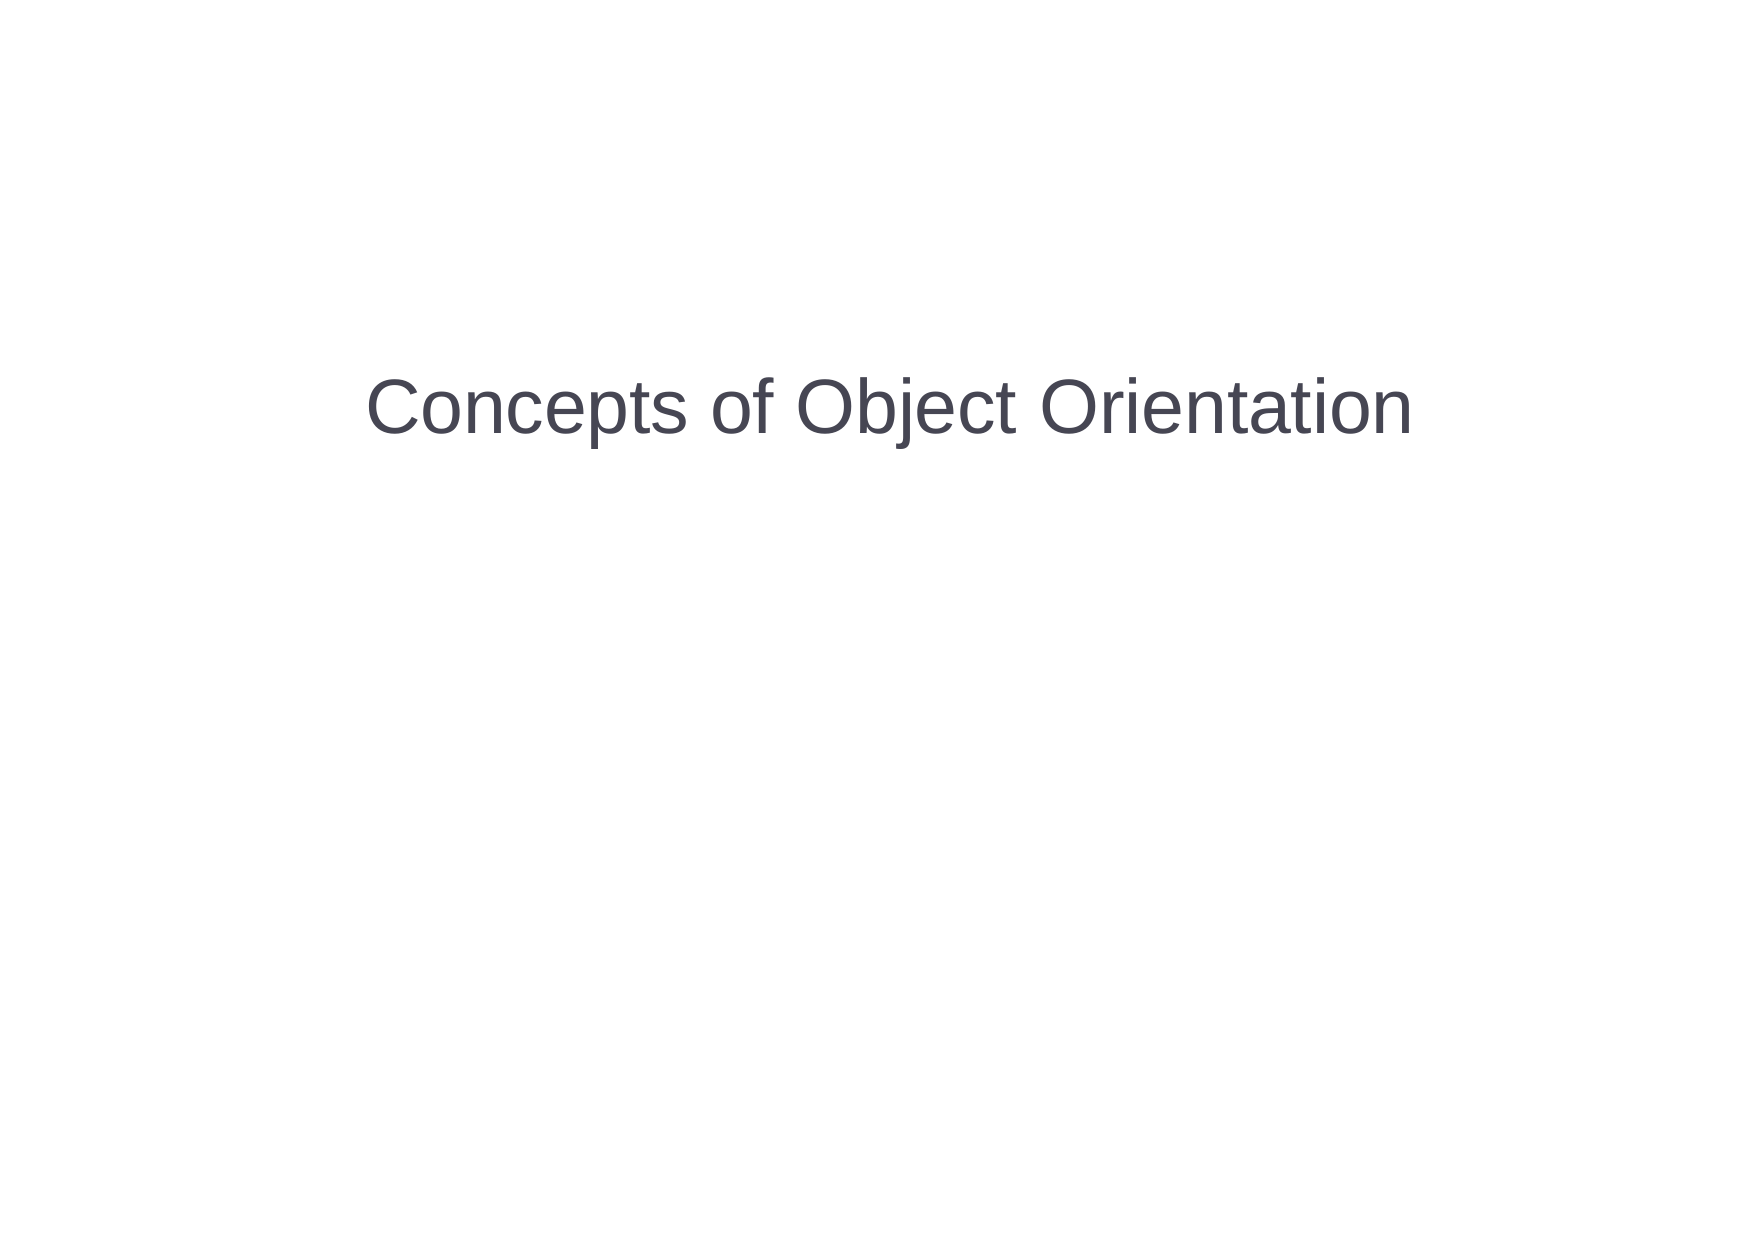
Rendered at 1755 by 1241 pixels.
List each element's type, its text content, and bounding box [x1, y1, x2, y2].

title Concepts of Object Orientation [276, 333, 1503, 541]
